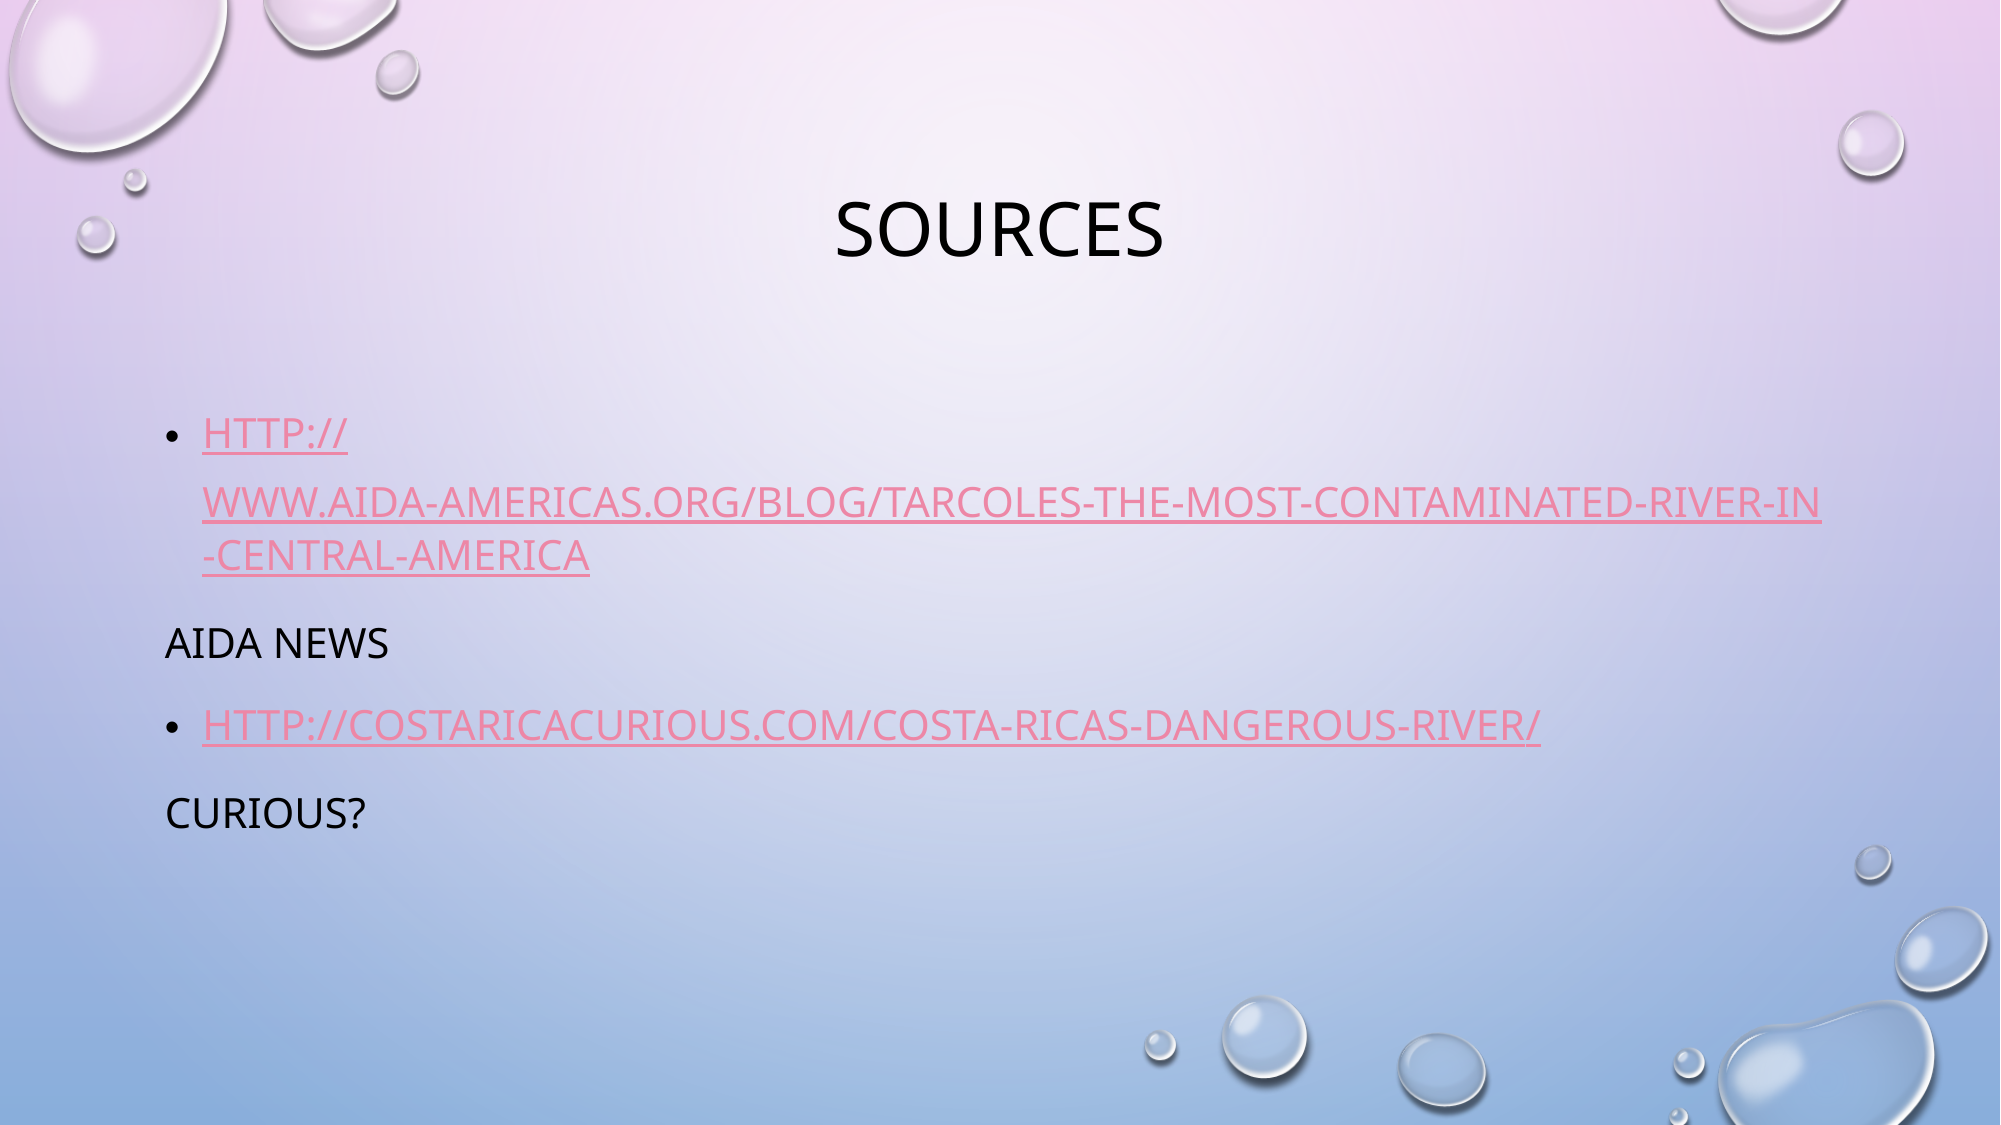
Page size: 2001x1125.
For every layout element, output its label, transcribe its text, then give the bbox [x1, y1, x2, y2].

list http://www.aida-americas.org/blog/tarcoles-the-most-contaminated-river-in-central-america Aida News http://costaricacurious.com/costa-ricas-dangerous-river/ Curious? [149, 388, 1850, 950]
title Sources [149, 101, 1851, 364]
picture [0, 0, 2000, 1125]
